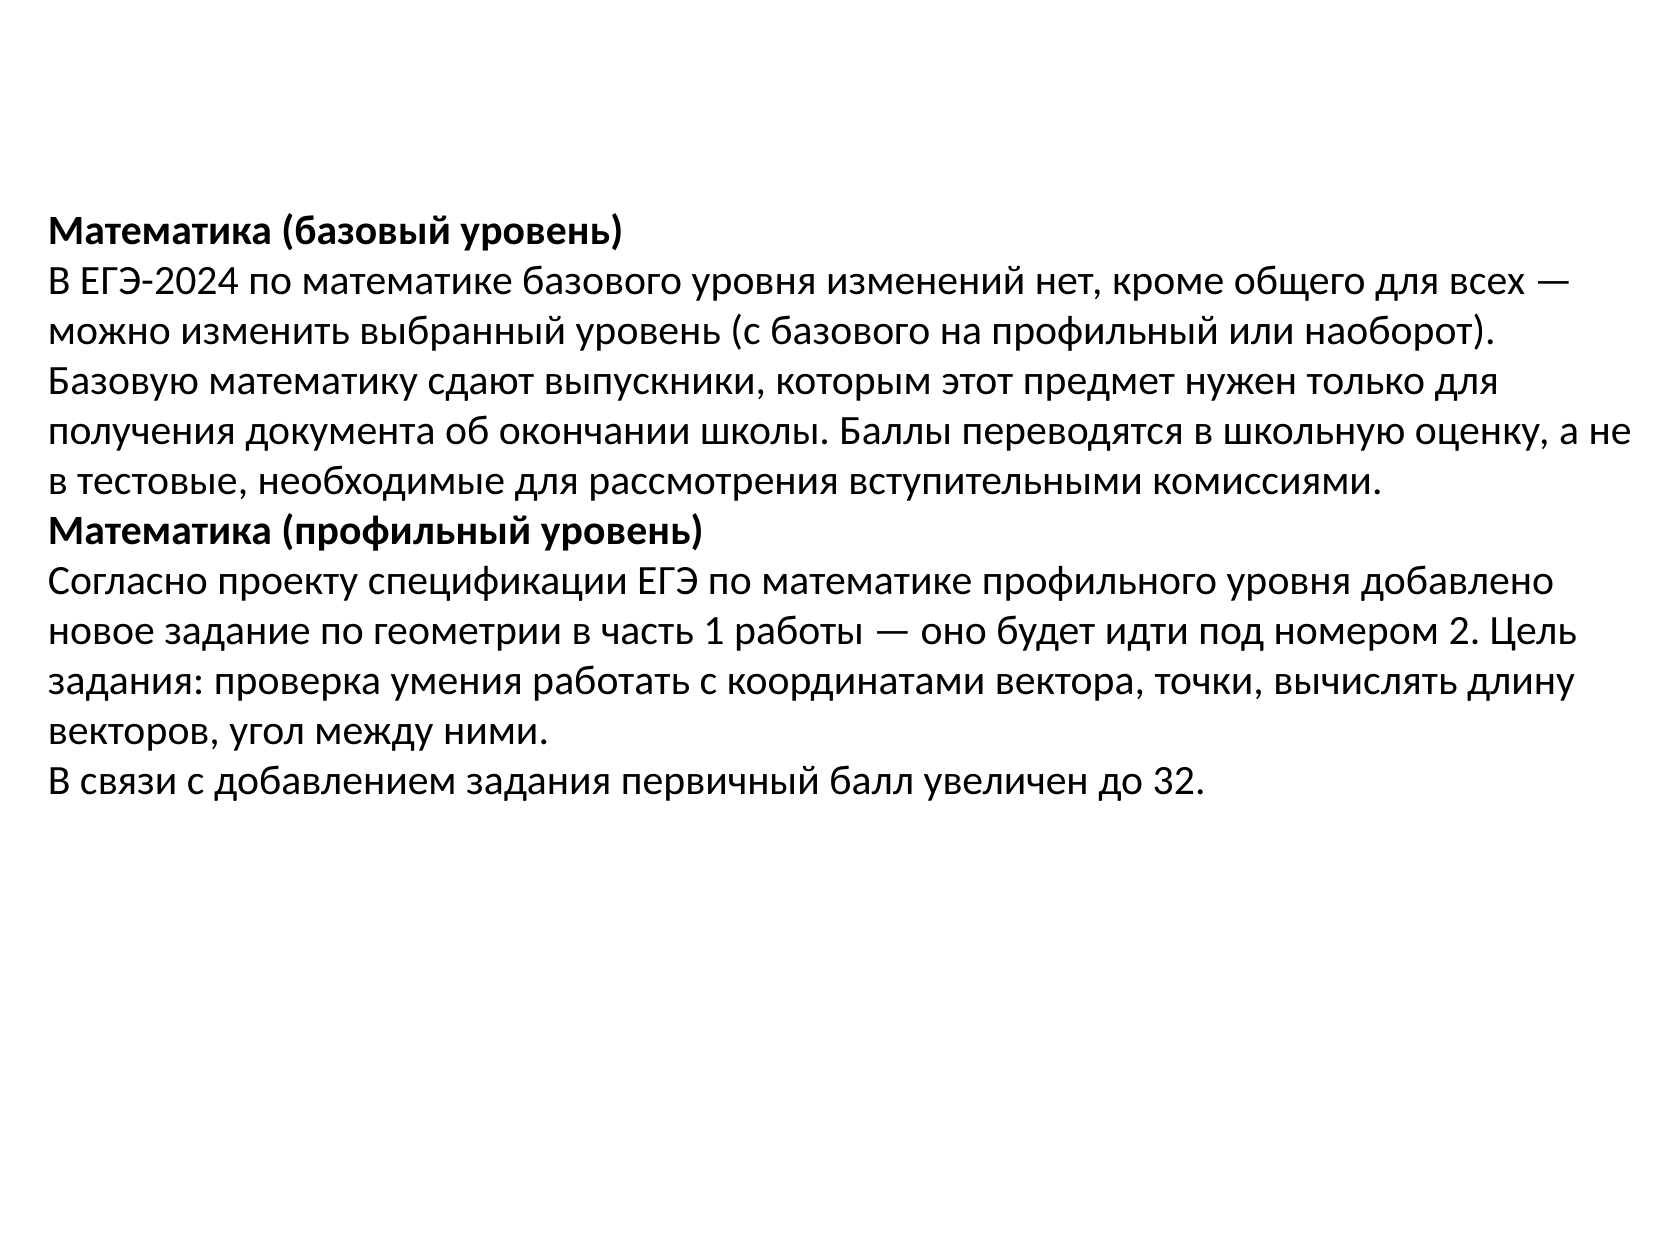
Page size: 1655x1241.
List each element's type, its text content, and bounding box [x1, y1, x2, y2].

text_box Математика (базовый уровень) В ЕГЭ-2024 по математике базового уровня изменений нет, кроме общего для всех — можно изменить выбранный уровень (с базового на профильный или наоборот). Базовую математику сдают выпускники, которым этот предмет нужен только для получения документа об окончании школы. Баллы переводятся в школьную оценку, а не в тестовые, необходимые для рассмотрения вступительными комиссиями. Математика (профильный уровень) Согласно проекту спецификации ЕГЭ по математике профильного уровня добавлено новое задание по геометрии в часть 1 работы — оно будет идти под номером 2. Цель задания: проверка умения работать с координатами вектора, точки, вычислять длину векторов, угол между ними. В связи с добавлением задания первичный балл увеличен до 32. [33, 195, 1648, 811]
